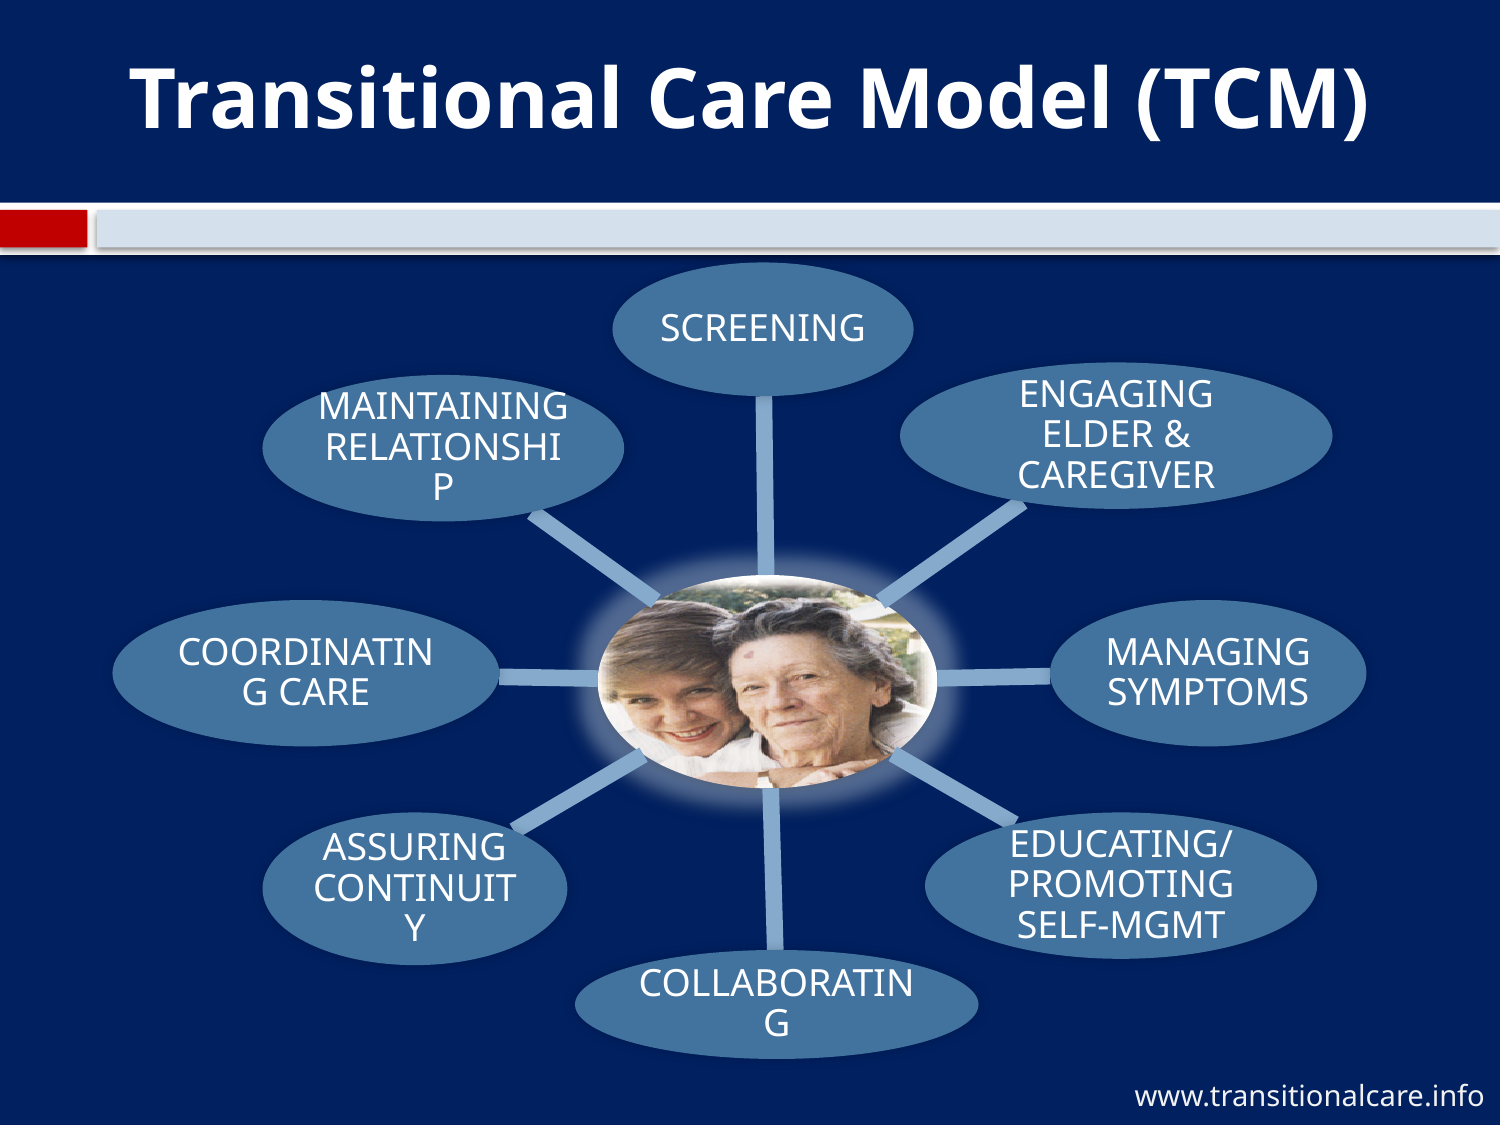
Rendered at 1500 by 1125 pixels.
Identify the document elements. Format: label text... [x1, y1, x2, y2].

text_box Transitional Care Model (TCM) [0, 0, 1500, 153]
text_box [0, 225, 1500, 1125]
